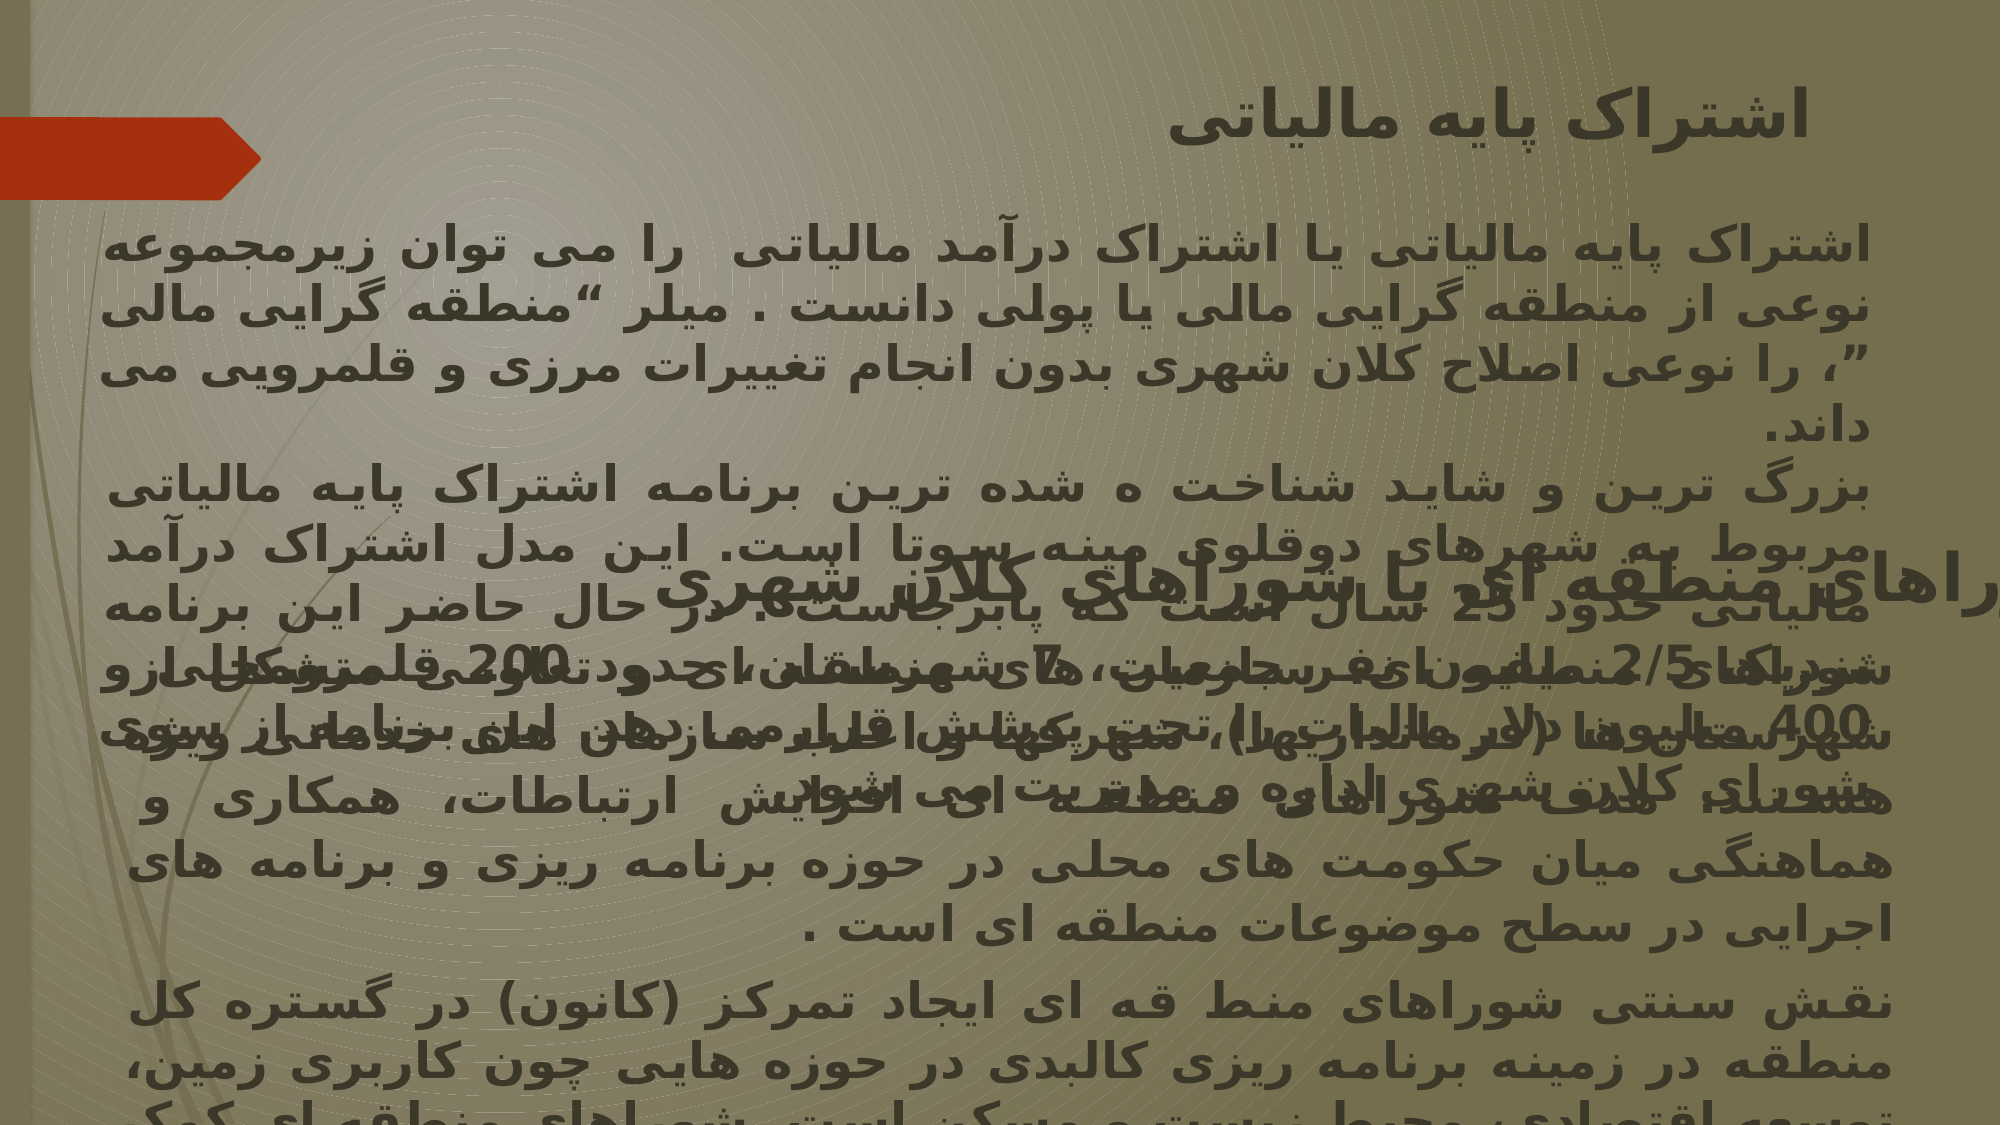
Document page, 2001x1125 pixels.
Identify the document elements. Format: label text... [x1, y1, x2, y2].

text_box شوراهای منطقه ای، سازمان های منطقه ای و تعاونی متشکل از شهرستان ها (فرمانداریها)، شهرکها و اغلب سازمان های خدماتی ویژه هستند. هدف شوراهای منطقه ای افزایش ارتباطات، همکاری و هماهنگی میان حکومت های محلی در حوزه برنامه ریزی و برنامه های اجرایی در سطح موضوعات منطقه ای است . نقش سنتی شوراهای منط قه ای ایجاد تمرکز (کانون) در گستره کل منطقه در زمینه برنامه ریزی کالبدی در حوزه هایی چون کاربری زمین، توسعه اقتصادی، محیط زیست و مسکن است. شوراهای منطقه ای کمک های غیربرنامه ریزانه ای را نیز در قالب عملکرد به عنوان حلقه ای برای حل موضوعات چندقلمرویی و نیز ارائه برخی خدمات مستقیم به اعضای حکومتی انجام می دهند [105, 623, 1910, 1125]
text_box اشتراک پایه مالیاتی یا اشتراک درآمد مالیاتی را می توان زیرمجموعه نوعی از منطقه گرایی مالی یا پولی دانست . میلر “منطقه گرایی مالی ”، را نوعی اصلاح کلان شهری بدون انجام تغییرات مرزی و قلمرویی می داند. بزرگ ترین و شاید شناخت ه شده ترین برنامه اشتراک پایه مالیاتی مربوط به شهرهای دوقلوی مینه سوتا است. این مدل اشتراک درآمد مالیاتی حدود 25 سال است که پابرجاست . در حال حاضر این برنامه نزدیک 2/5 میلیون نفر جمعیت، 7 شهرستان، حدود 200 قلمرومحلی و 400 میلیون دلار مالیات را تحت پوشش قرارمی دهد. این برنامه از سوی شورای کلان شهری اداره و مدیریت می شود. [82, 203, 1888, 819]
text_box اشتراک پایه مالیاتی [1151, 58, 1828, 159]
text_box شوراهای منطقه ای یا شوراهای کلان شهری [638, 521, 2000, 622]
